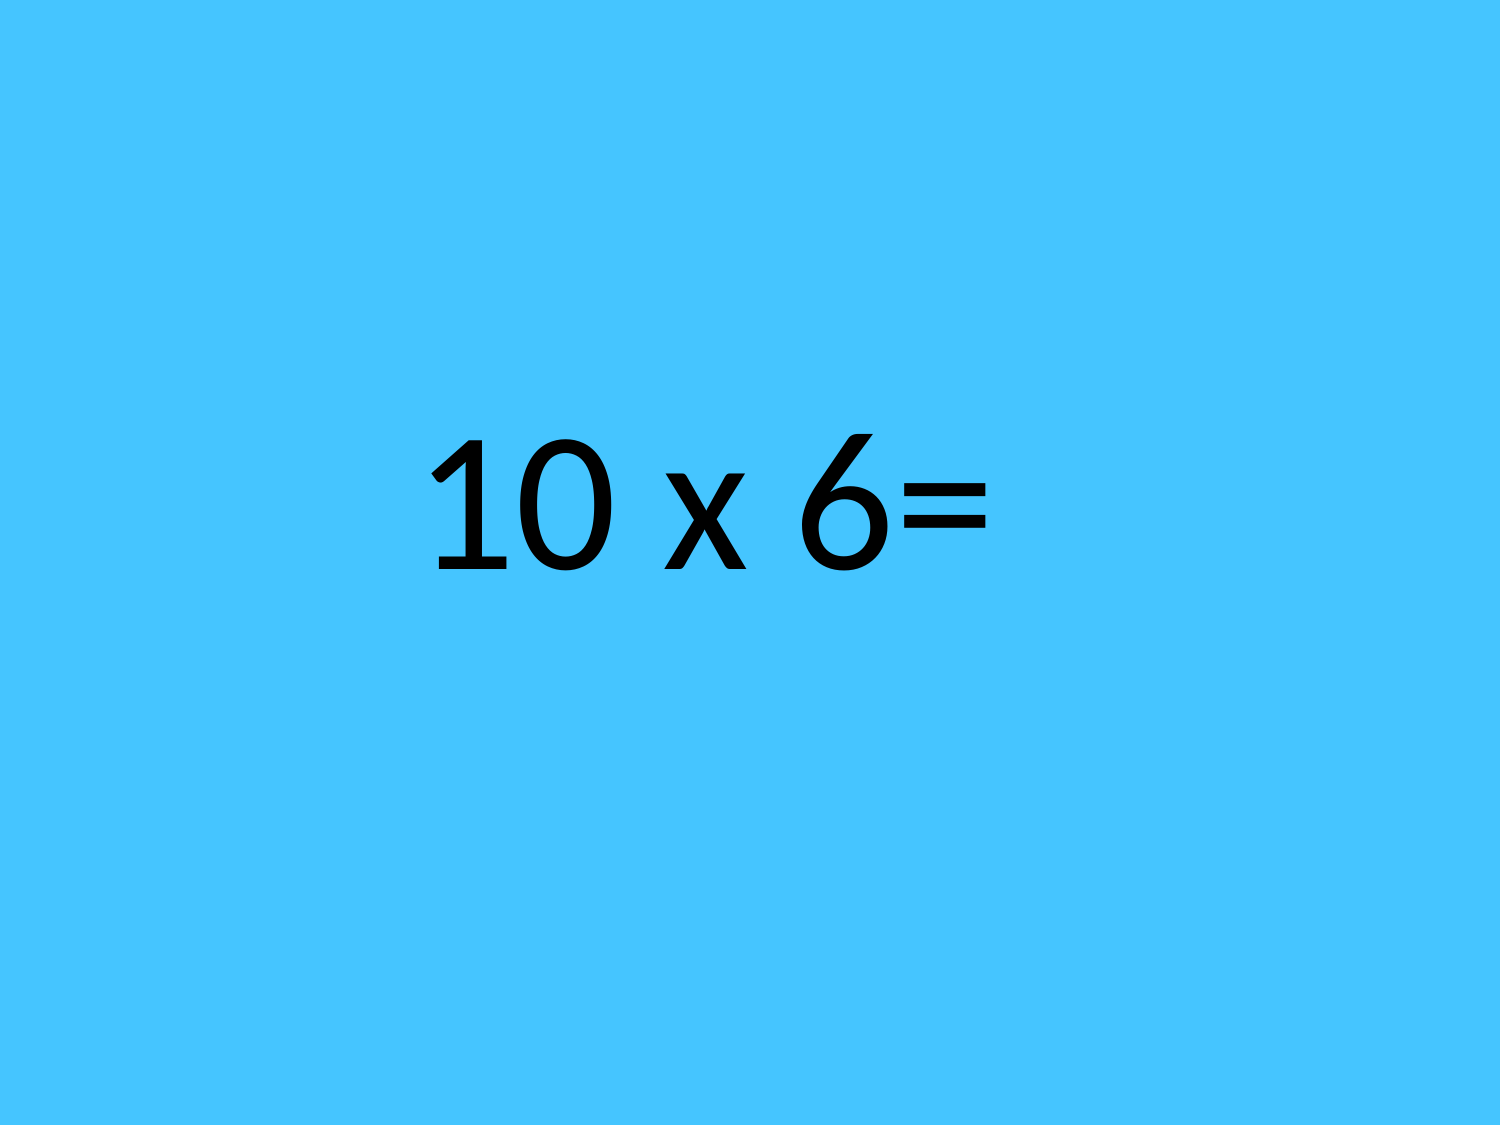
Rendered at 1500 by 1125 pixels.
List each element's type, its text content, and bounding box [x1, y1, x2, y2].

text_box 10 x 6= [399, 362, 1063, 618]
